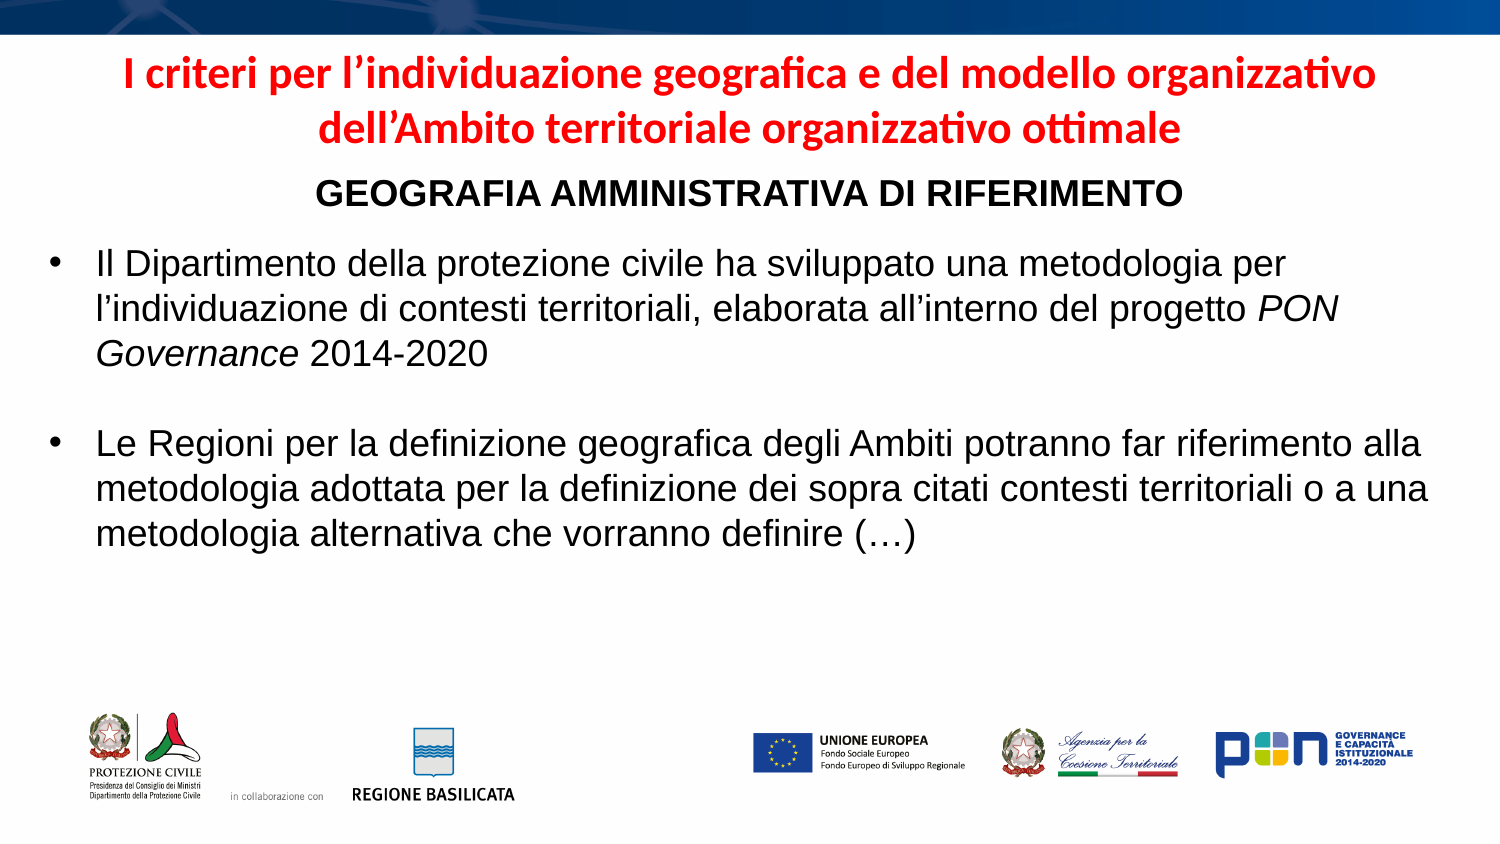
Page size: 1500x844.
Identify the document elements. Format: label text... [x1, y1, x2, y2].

picture [0, 0, 1500, 35]
text_box I criteri per l’individuazione geografica e del modello organizzativo dell’Ambito territoriale organizzativo ottimale [0, 35, 1500, 161]
text_box GEOGRAFIA AMMINISTRATIVA DI RIFERIMENTO Il Dipartimento della protezione civile ha sviluppato una metodologia per l’individuazione di contesti territoriali, elaborata all’interno del progetto PON Governance 2014-2020 Le Regioni per la definizione geografica degli Ambiti potranno far riferimento alla metodologia adottata per la definizione dei sopra citati contesti territoriali o a una metodologia alternativa che vorranno definire (…) [34, 161, 1466, 607]
picture [0, 161, 1500, 844]
